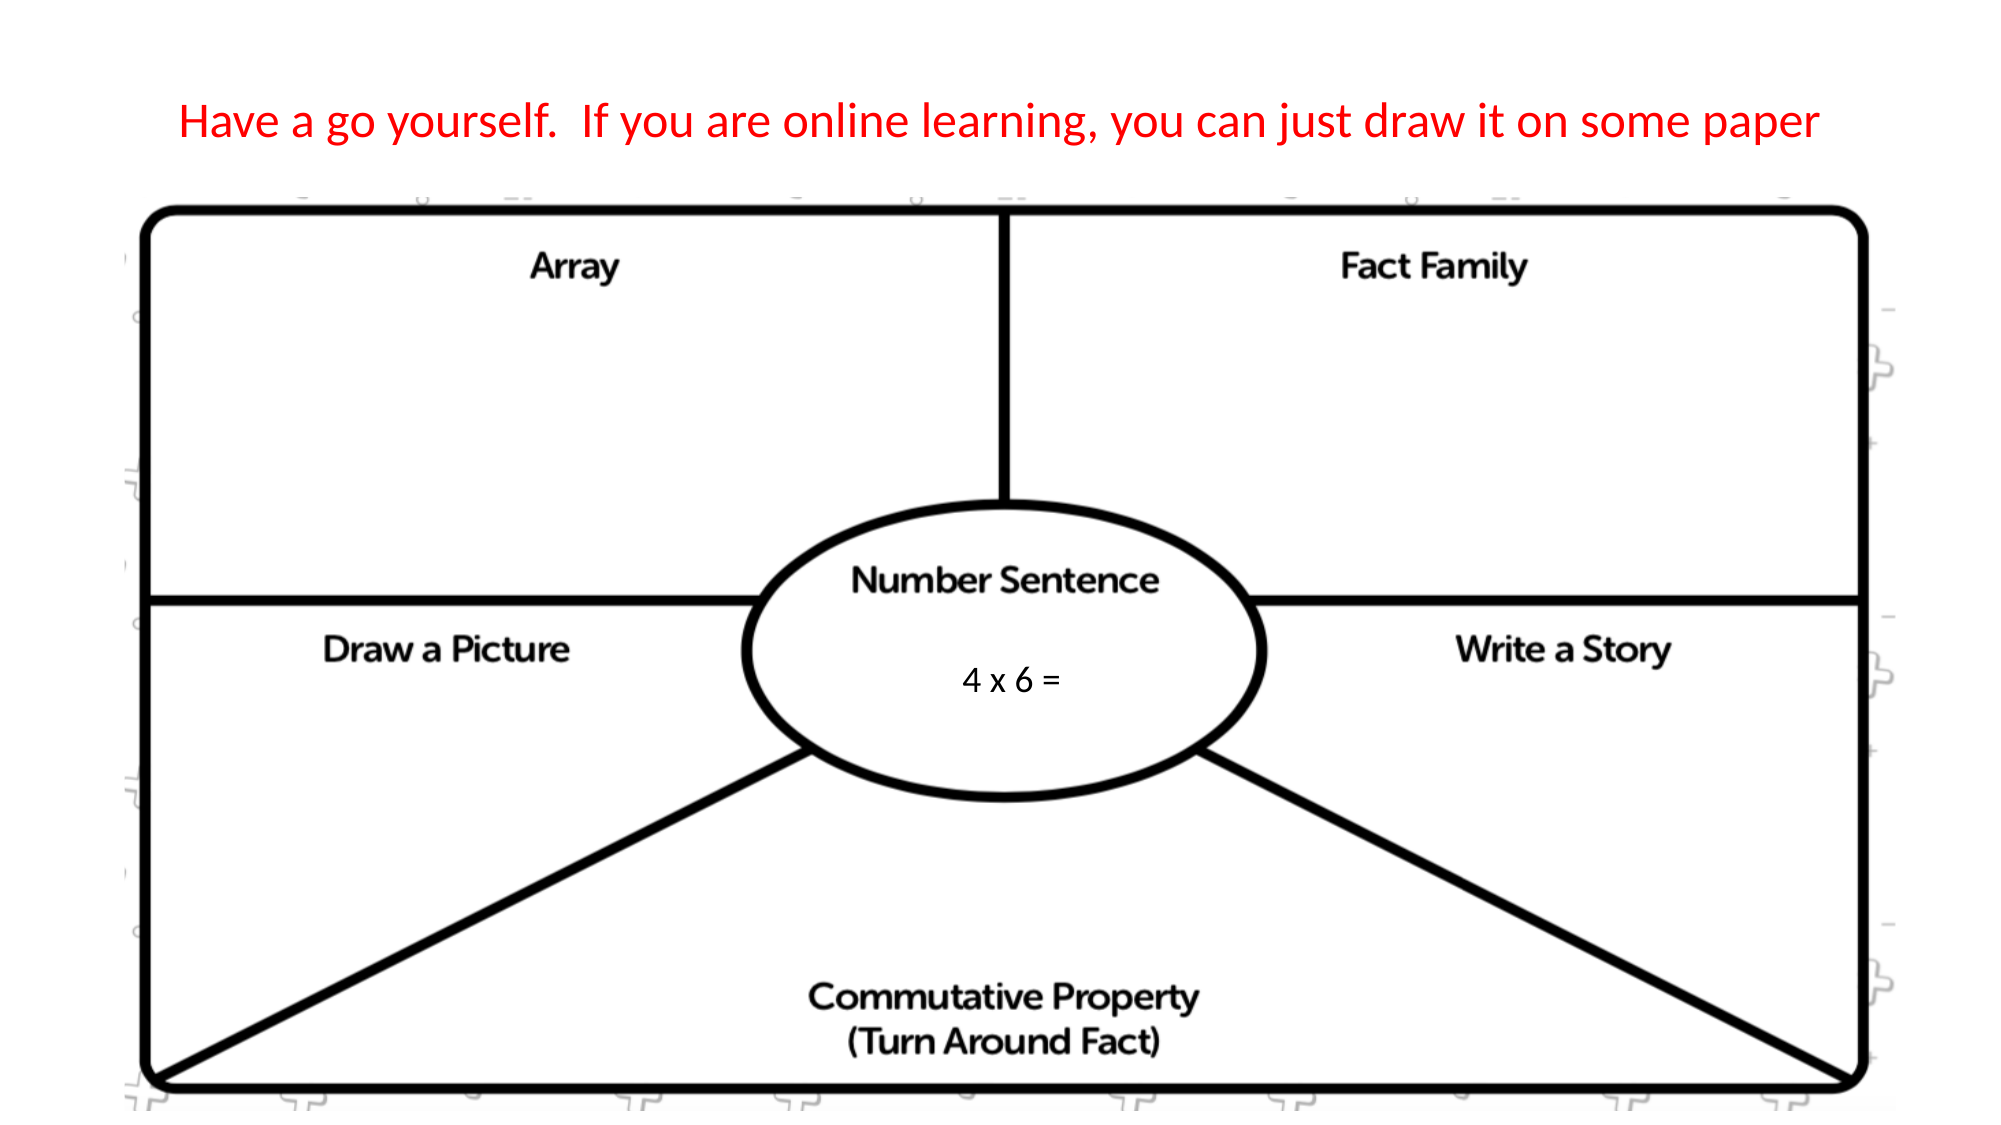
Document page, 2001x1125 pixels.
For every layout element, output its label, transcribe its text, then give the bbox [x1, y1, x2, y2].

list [124, 196, 1896, 1111]
title Have a go yourself. If you are online learning, you can just draw it on some paper [137, 59, 1863, 183]
